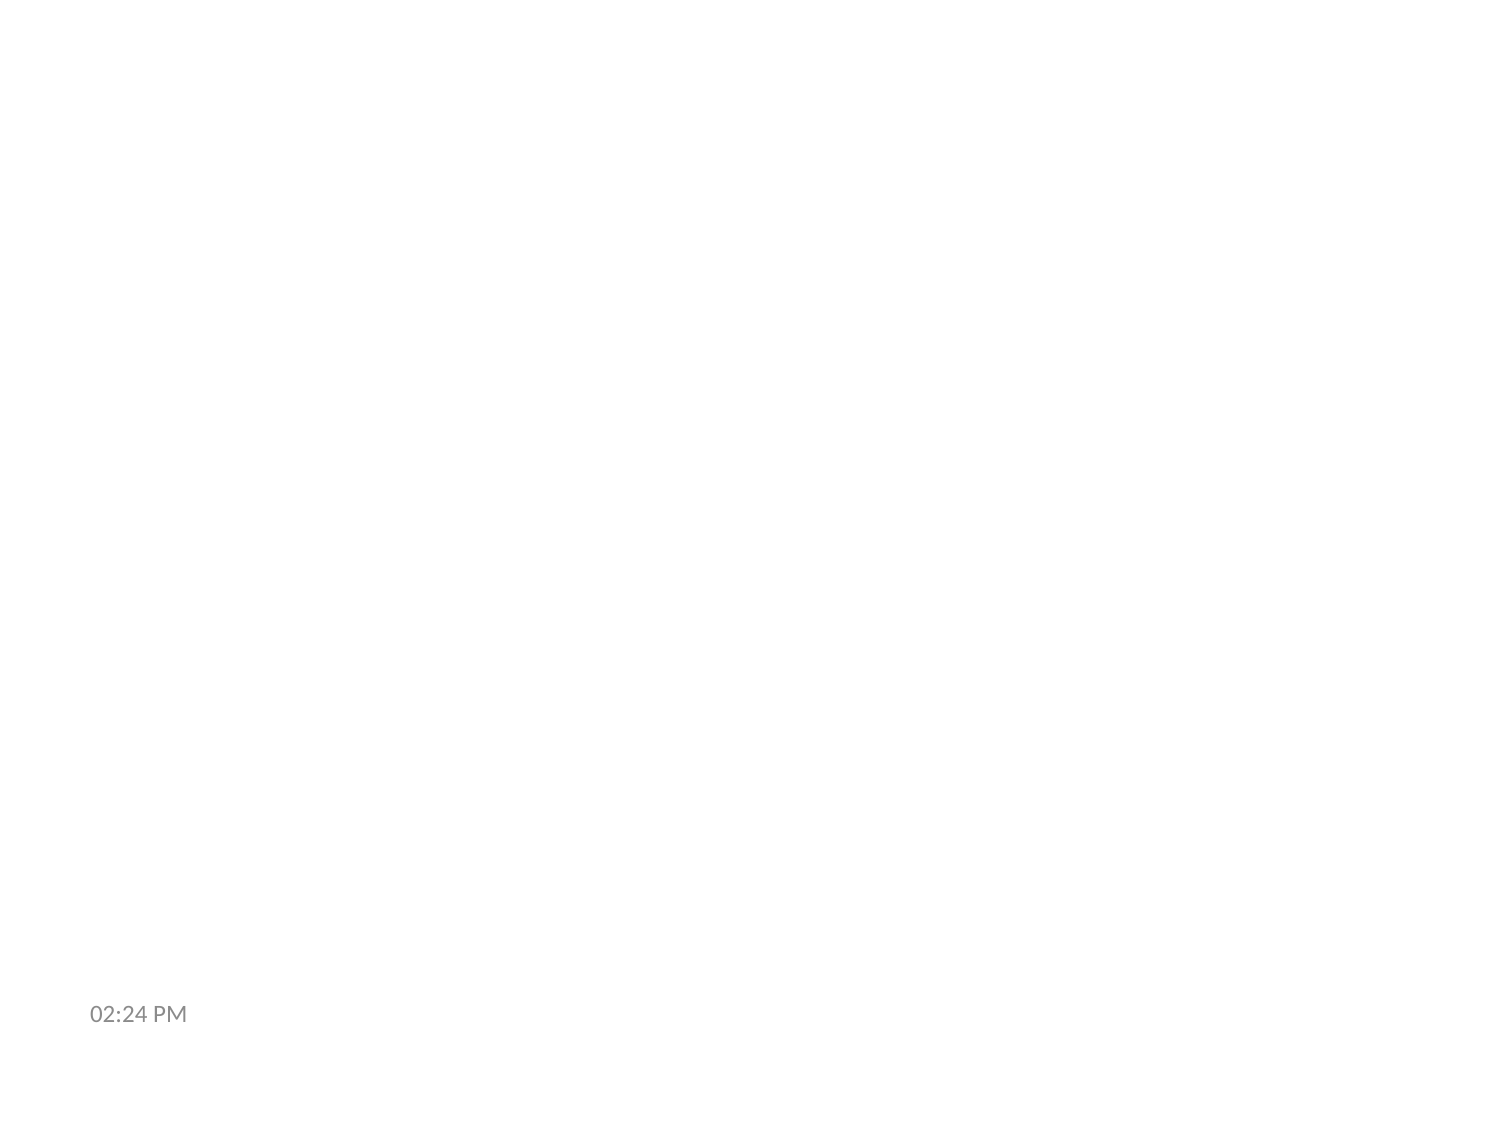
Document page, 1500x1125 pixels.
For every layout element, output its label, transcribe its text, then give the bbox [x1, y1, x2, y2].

text_box 3:35 PM [75, 982, 425, 1043]
